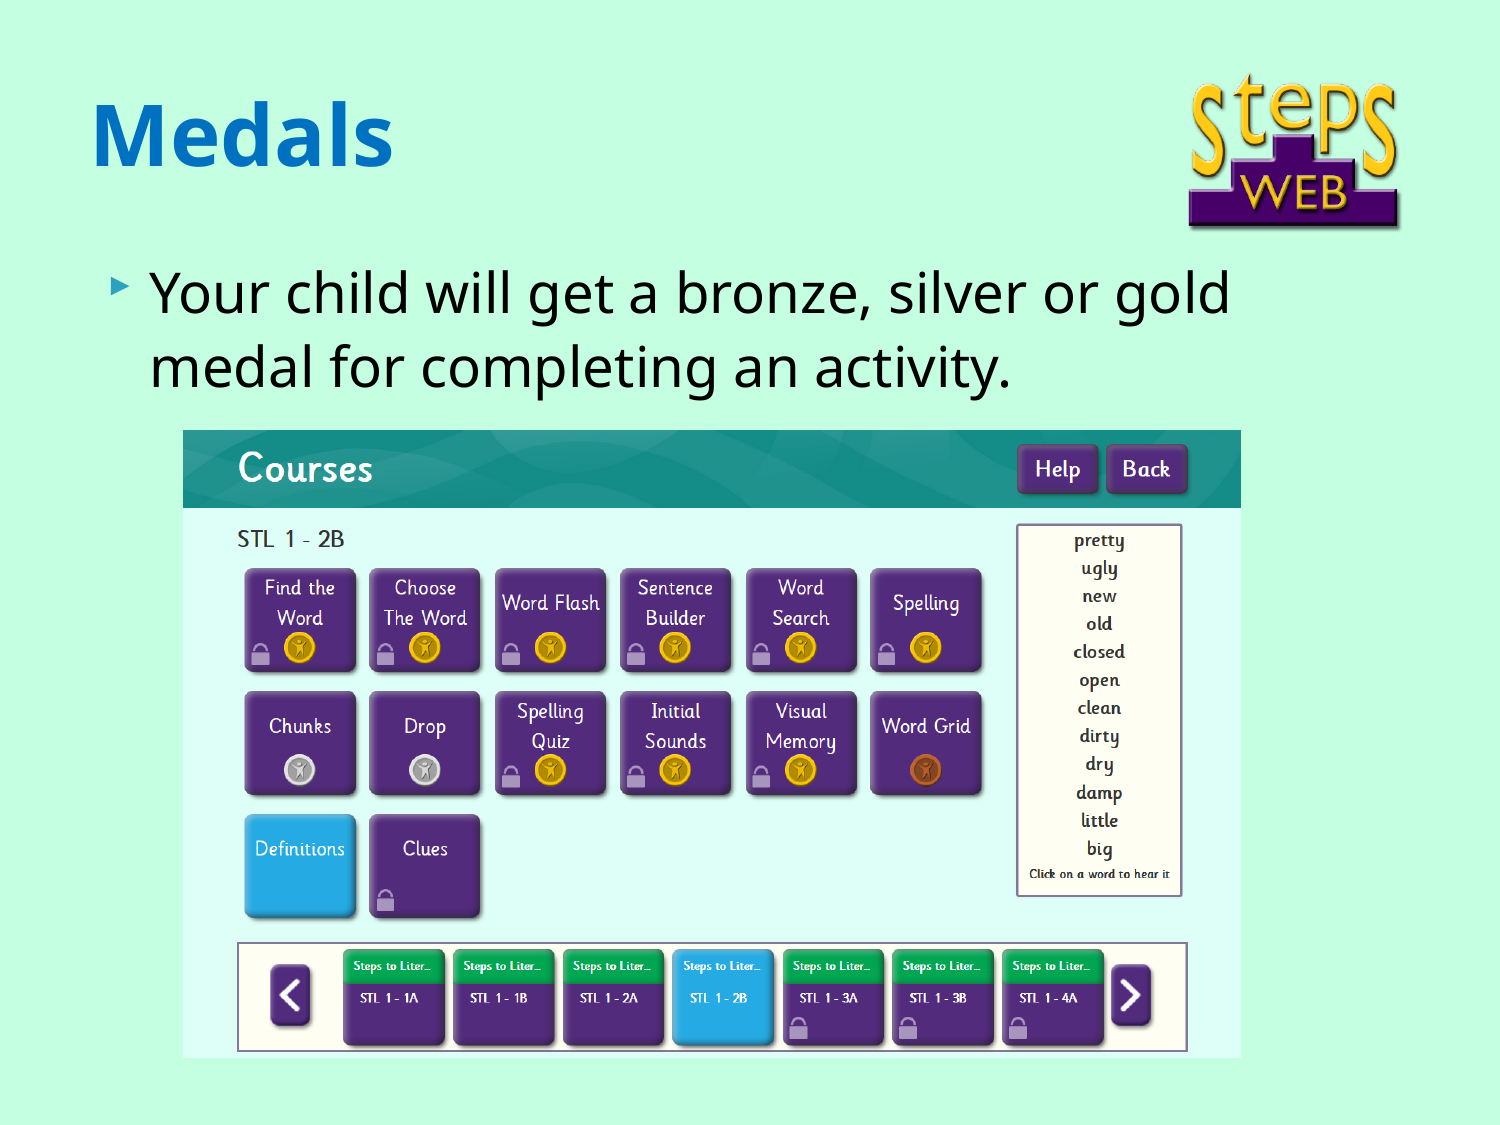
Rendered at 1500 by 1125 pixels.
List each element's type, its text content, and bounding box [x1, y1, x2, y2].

picture [1186, 71, 1403, 233]
picture [182, 430, 1241, 1058]
list Your child will get a bronze, silver or gold medal for completing an activity. [75, 243, 1425, 1047]
title Medals [75, 45, 1425, 220]
